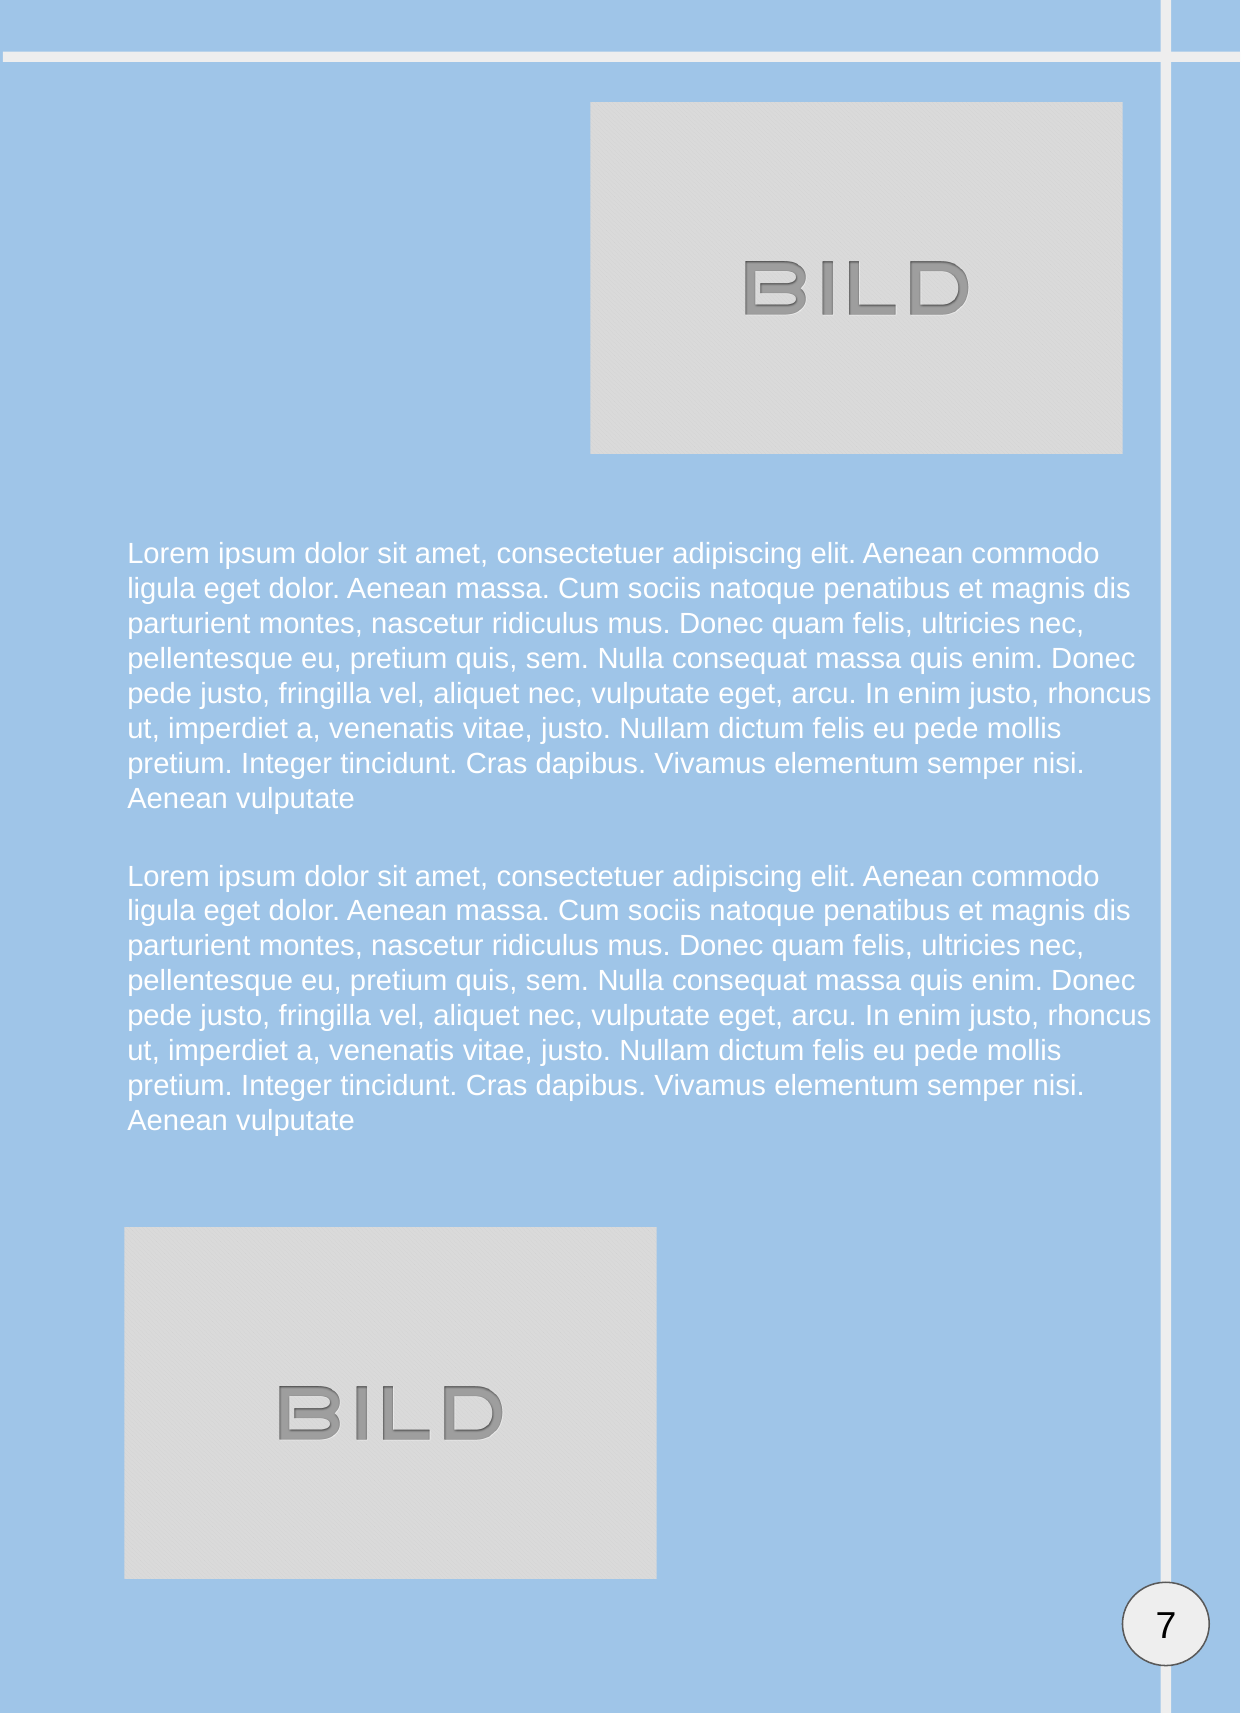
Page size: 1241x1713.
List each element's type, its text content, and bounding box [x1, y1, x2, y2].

text_box [1160, 1150, 1172, 1582]
text_box [1160, 62, 1172, 531]
text_box [2, 51, 1241, 62]
text_box [1160, 1666, 1172, 1713]
text_box Lorem ipsum dolor sit amet, consectetuer adipiscing elit. Aenean commodo ligula eget dolor. Aenean massa. Cum sociis natoque penatibus et magnis dis parturient montes, nascetur ridiculus mus. Donec quam felis, ultricies nec, pellentesque eu, pretium quis, sem. Nulla consequat massa quis enim. Donec pede justo, fringilla vel, aliquet nec, vulputate eget, arcu. In enim justo, rhoncus ut, imperdiet a, venenatis vitae, justo. Nullam dictum felis eu pede mollis pretium. Integer tincidunt. Cras dapibus. Vivamus elementum semper nisi. Aenean vulputate Lorem ipsum dolor sit amet, consectetuer adipiscing elit. Aenean commodo ligula eget dolor. Aenean massa. Cum sociis natoque penatibus et magnis dis parturient montes, nascetur ridiculus mus. Donec quam felis, ultricies nec, pellentesque eu, pretium quis, sem. Nulla consequat massa quis enim. Donec pede justo, fringilla vel, aliquet nec, vulputate eget, arcu. In enim justo, rhoncus ut, imperdiet a, venenatis vitae, justo. Nullam dictum felis eu pede mollis pretium. Integer tincidunt. Cras dapibus. Vivamus elementum semper nisi. Aenean vulputate [124, 531, 1179, 1150]
text_box 7 [1113, 1582, 1218, 1666]
picture [124, 1227, 657, 1579]
text_box [1160, 0, 1172, 51]
picture [590, 101, 1123, 454]
